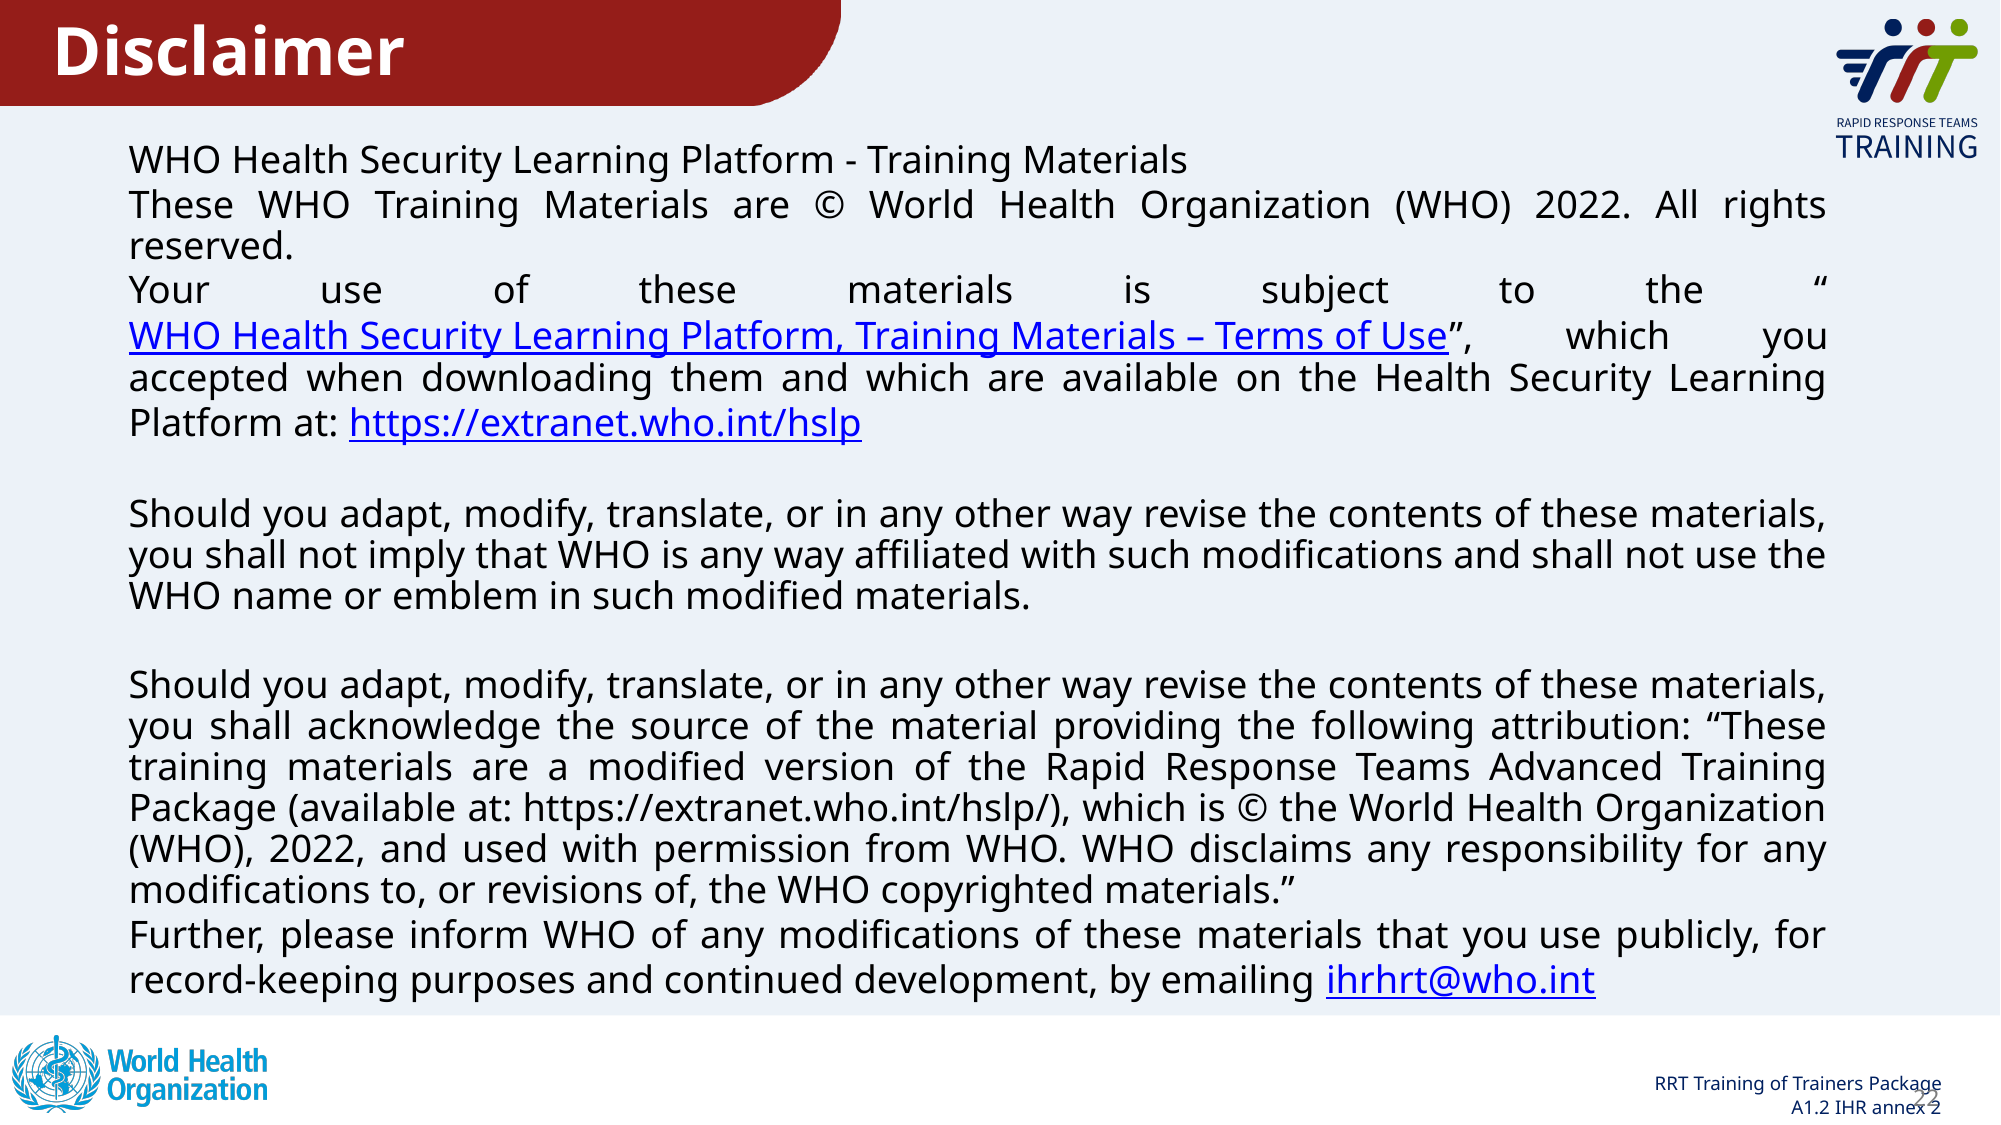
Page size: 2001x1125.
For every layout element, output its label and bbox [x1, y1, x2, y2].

picture [12, 1035, 267, 1113]
picture [58, 1050, 64, 1058]
picture [12, 1083, 48, 1113]
picture [1835, 19, 1978, 167]
picture [0, 0, 841, 106]
